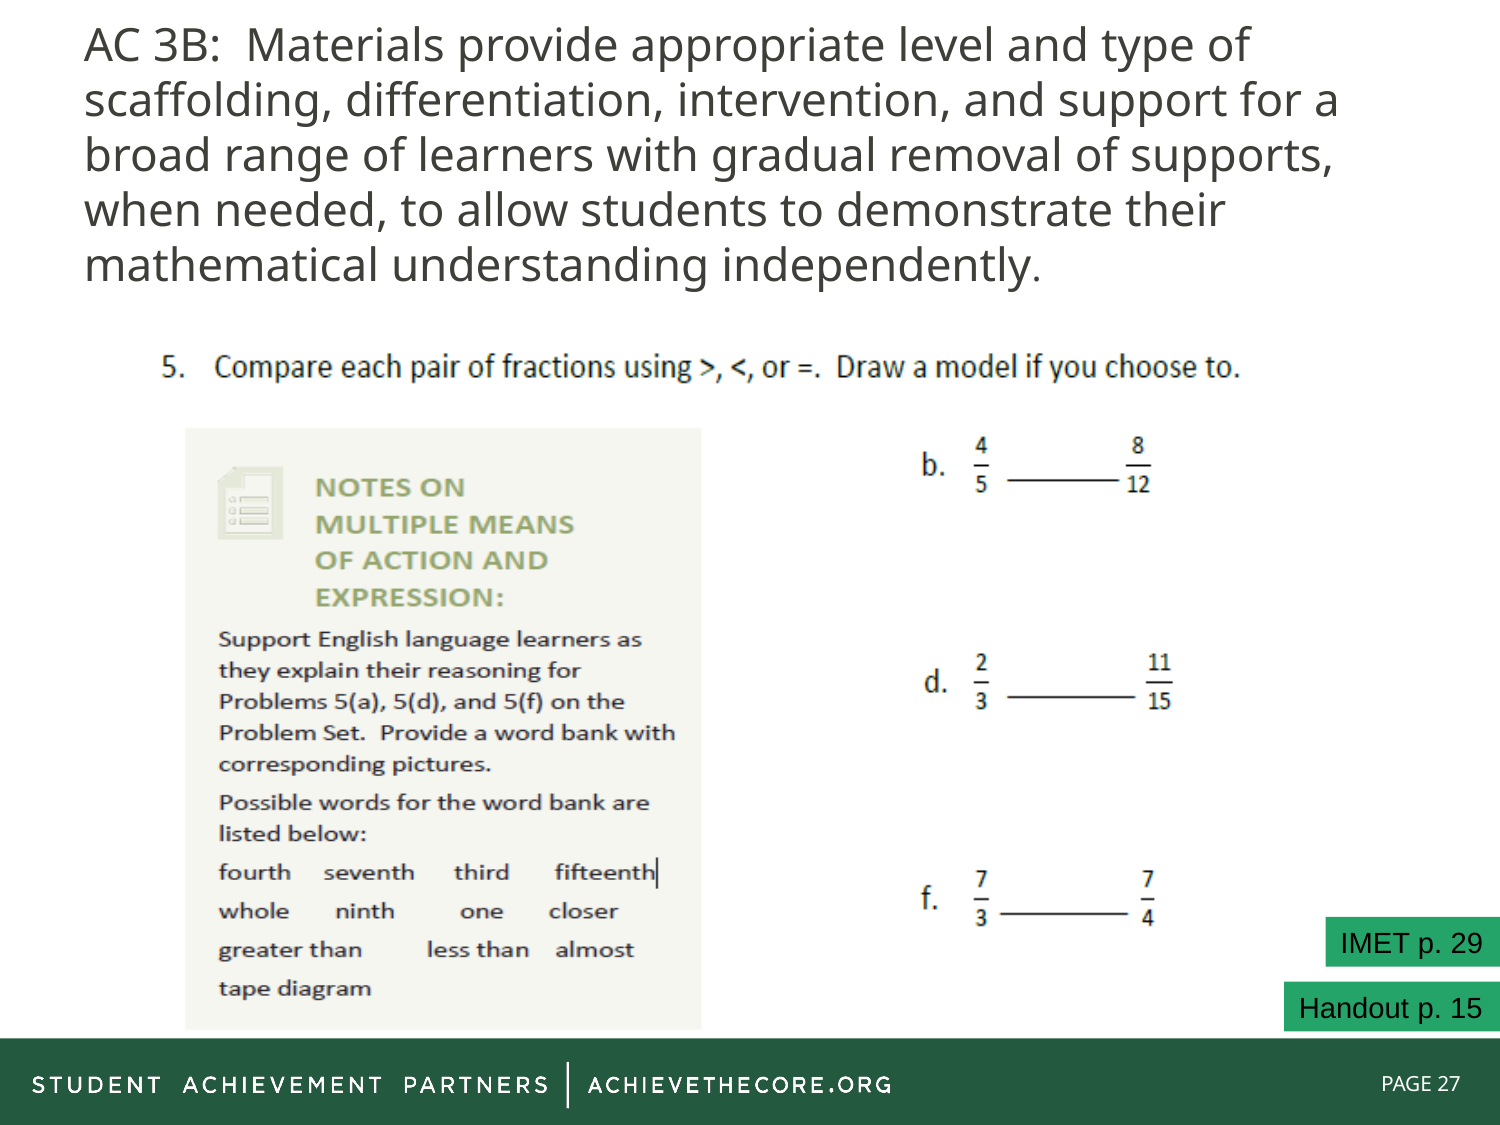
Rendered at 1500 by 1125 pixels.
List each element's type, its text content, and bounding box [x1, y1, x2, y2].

picture [131, 326, 1285, 1033]
text_box Handout p. 15 [1284, 981, 1500, 1032]
text_box IMET p. 29 [1325, 916, 1500, 967]
title AC 3B: Materials provide appropriate level and type of scaffolding, differentiation, intervention, and support for a broad range of learners with gradual removal of supports, when needed, to allow students to demonstrate their mathematical understanding independently. [68, 82, 1419, 270]
picture [12, 1055, 911, 1112]
